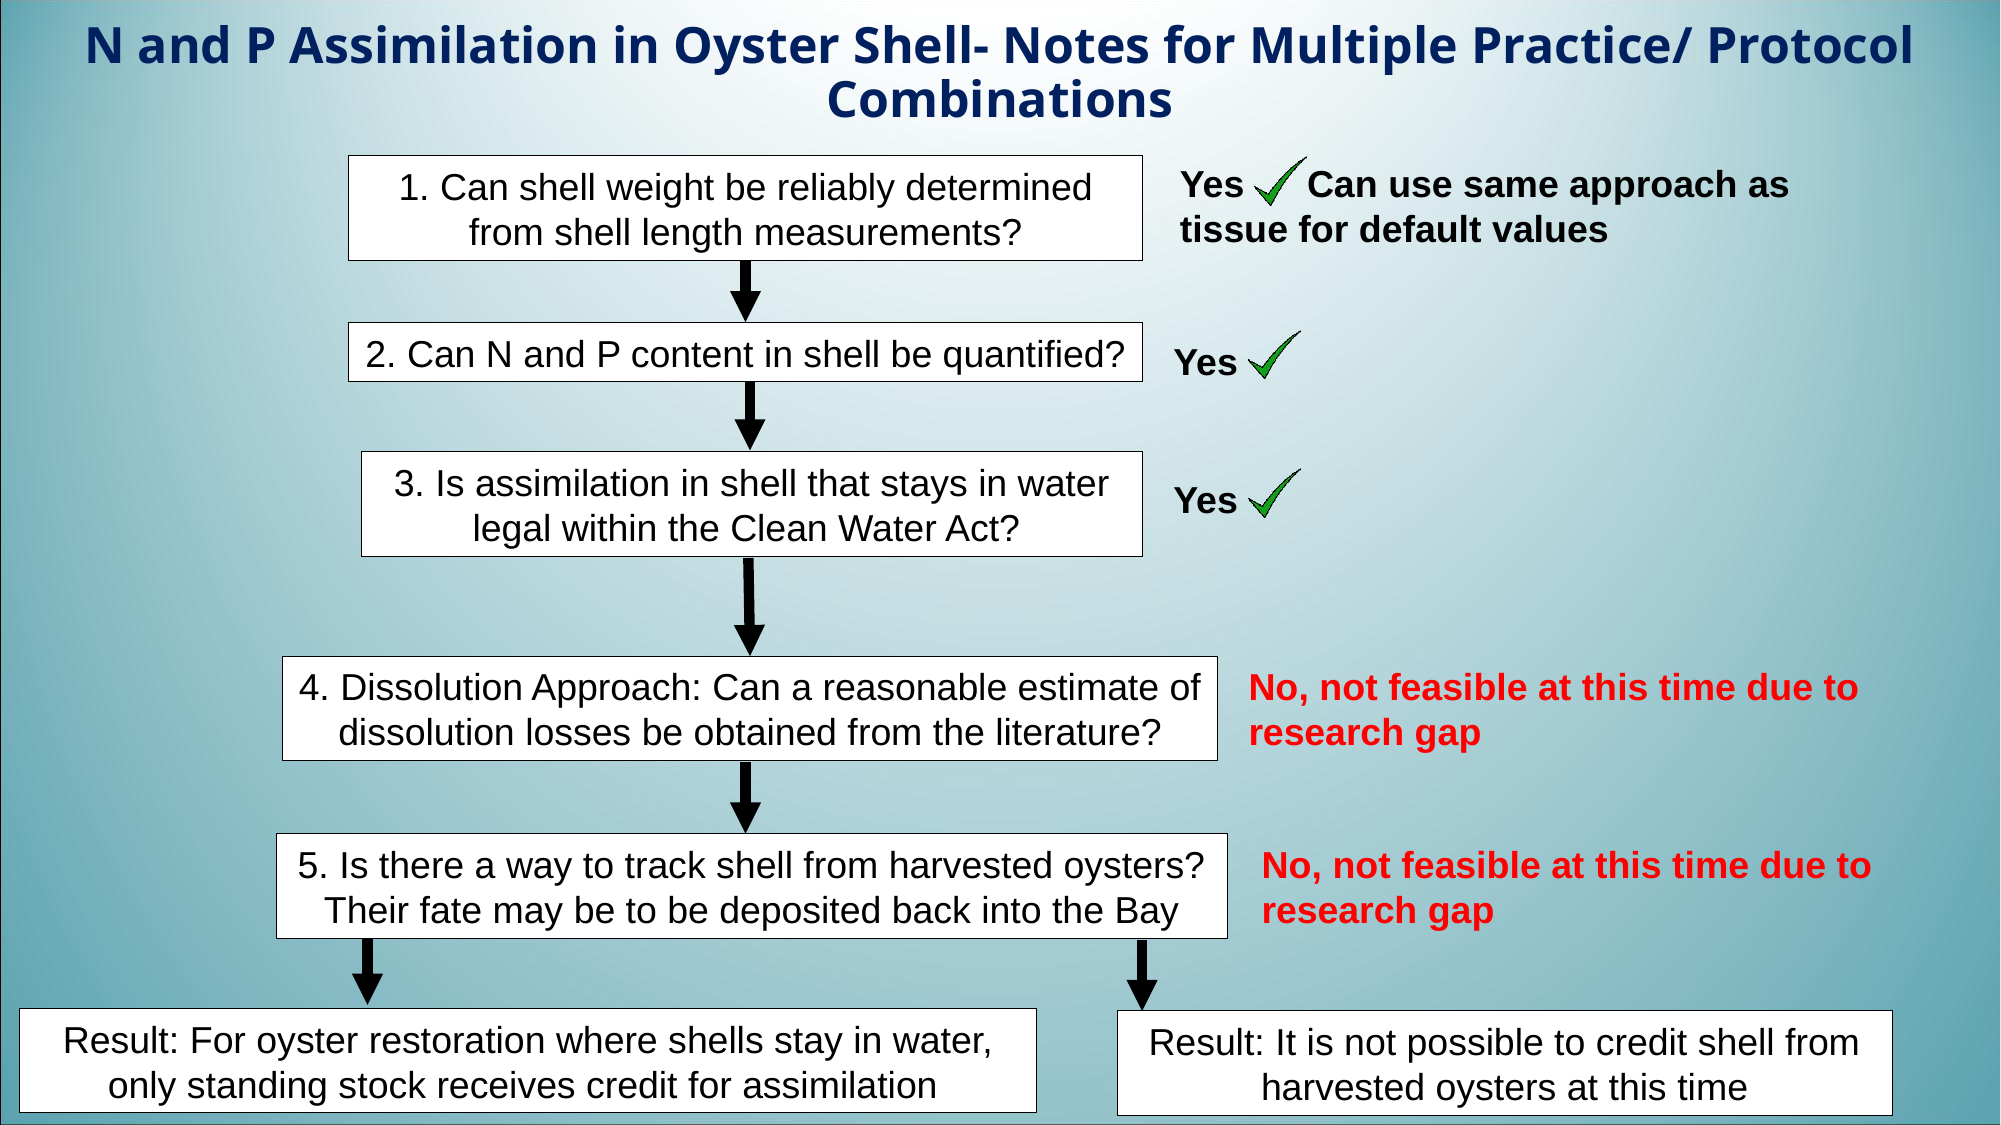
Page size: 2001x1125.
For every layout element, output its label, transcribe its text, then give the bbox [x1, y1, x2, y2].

picture [0, 0, 2001, 1125]
text_box 2. Can N and P content in shell be quantified? [348, 322, 1143, 382]
text_box N and P Assimilation in Oyster Shell- Notes for Multiple Practice/ Protocol Combinations [0, 14, 2000, 134]
text_box Result: It is not possible to credit shell from harvested oysters at this time [1117, 1010, 1893, 1116]
text_box 5. Is there a way to track shell from harvested oysters? Their fate may be to be deposited back into the Bay [276, 833, 1228, 939]
text_box Yes Can use same approach as tissue for default values [1165, 152, 1847, 258]
text_box Yes [1158, 468, 1253, 529]
text_box No, not feasible at this time due to research gap [1233, 656, 1893, 761]
text_box No, not feasible at this time due to research gap [1246, 833, 1906, 939]
text_box Result: For oyster restoration where shells stay in water, only standing stock receives credit for assimilation [19, 1008, 1037, 1113]
text_box 1. Can shell weight be reliably determined from shell length measurements? [348, 155, 1143, 261]
text_box 4. Dissolution Approach: Can a reasonable estimate of dissolution losses be obtained from the literature? [282, 656, 1218, 761]
text_box 3. Is assimilation in shell that stays in water legal within the Clean Water Act? [361, 451, 1143, 557]
text_box Yes [1158, 330, 1253, 390]
